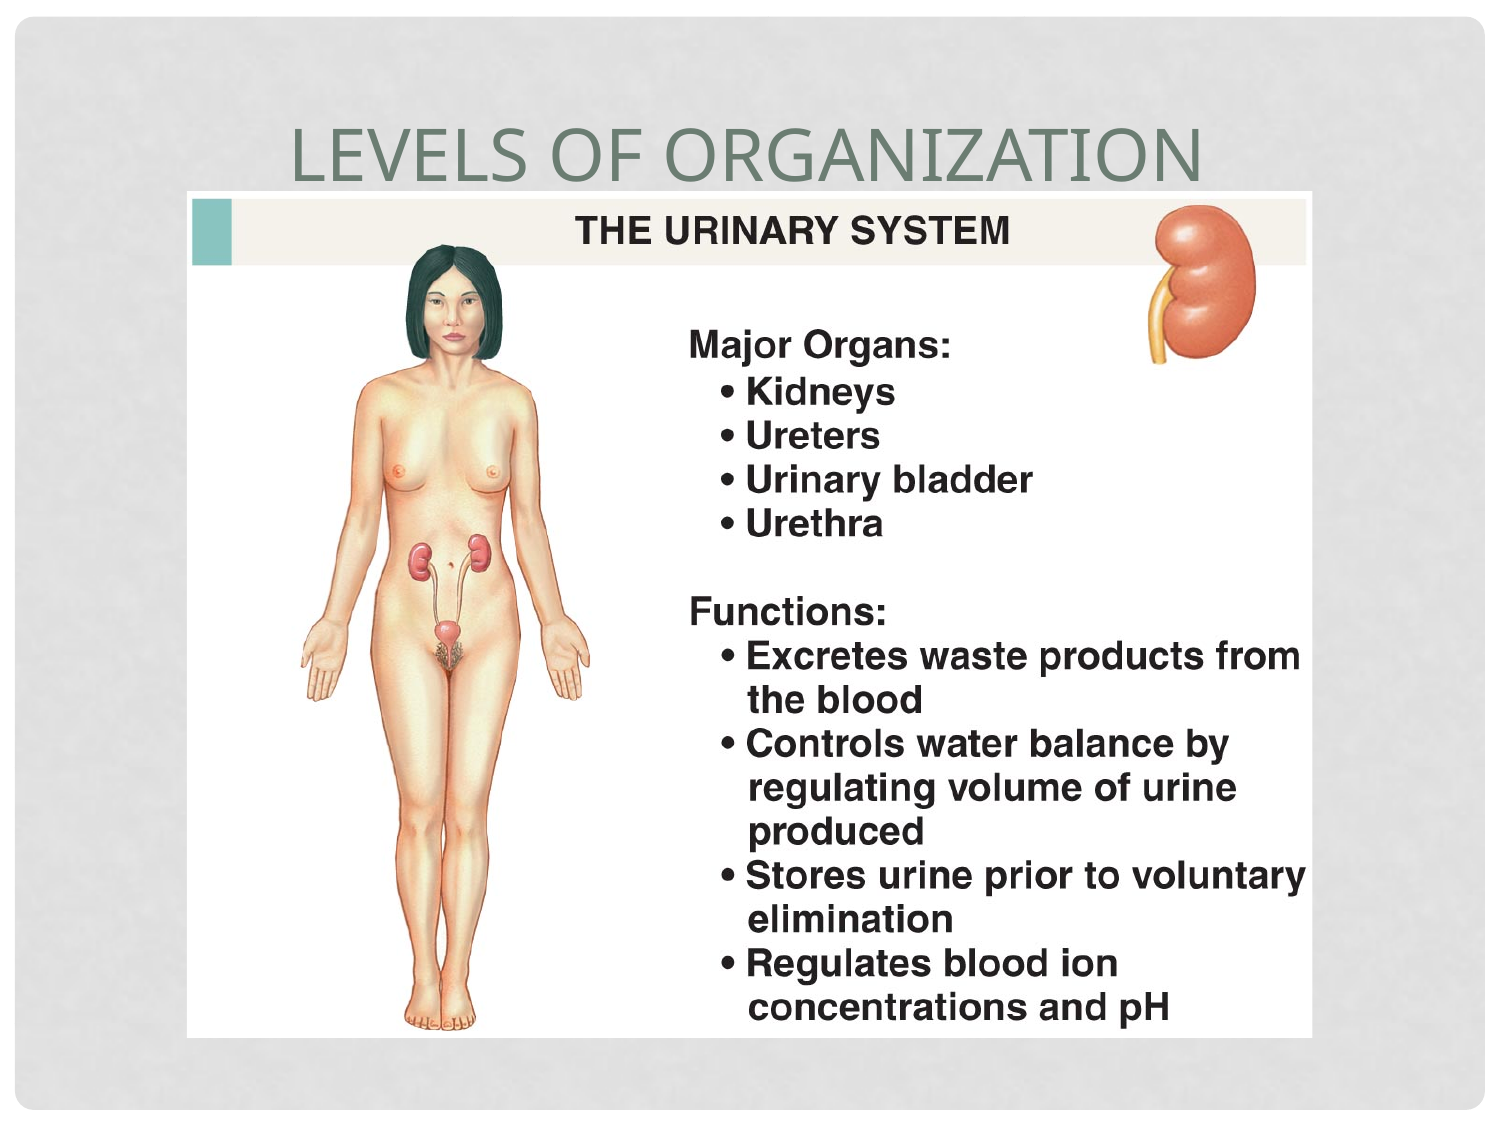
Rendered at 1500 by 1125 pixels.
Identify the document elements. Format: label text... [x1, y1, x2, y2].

title Levels of Organization [69, 66, 1425, 238]
picture [186, 191, 1313, 1038]
